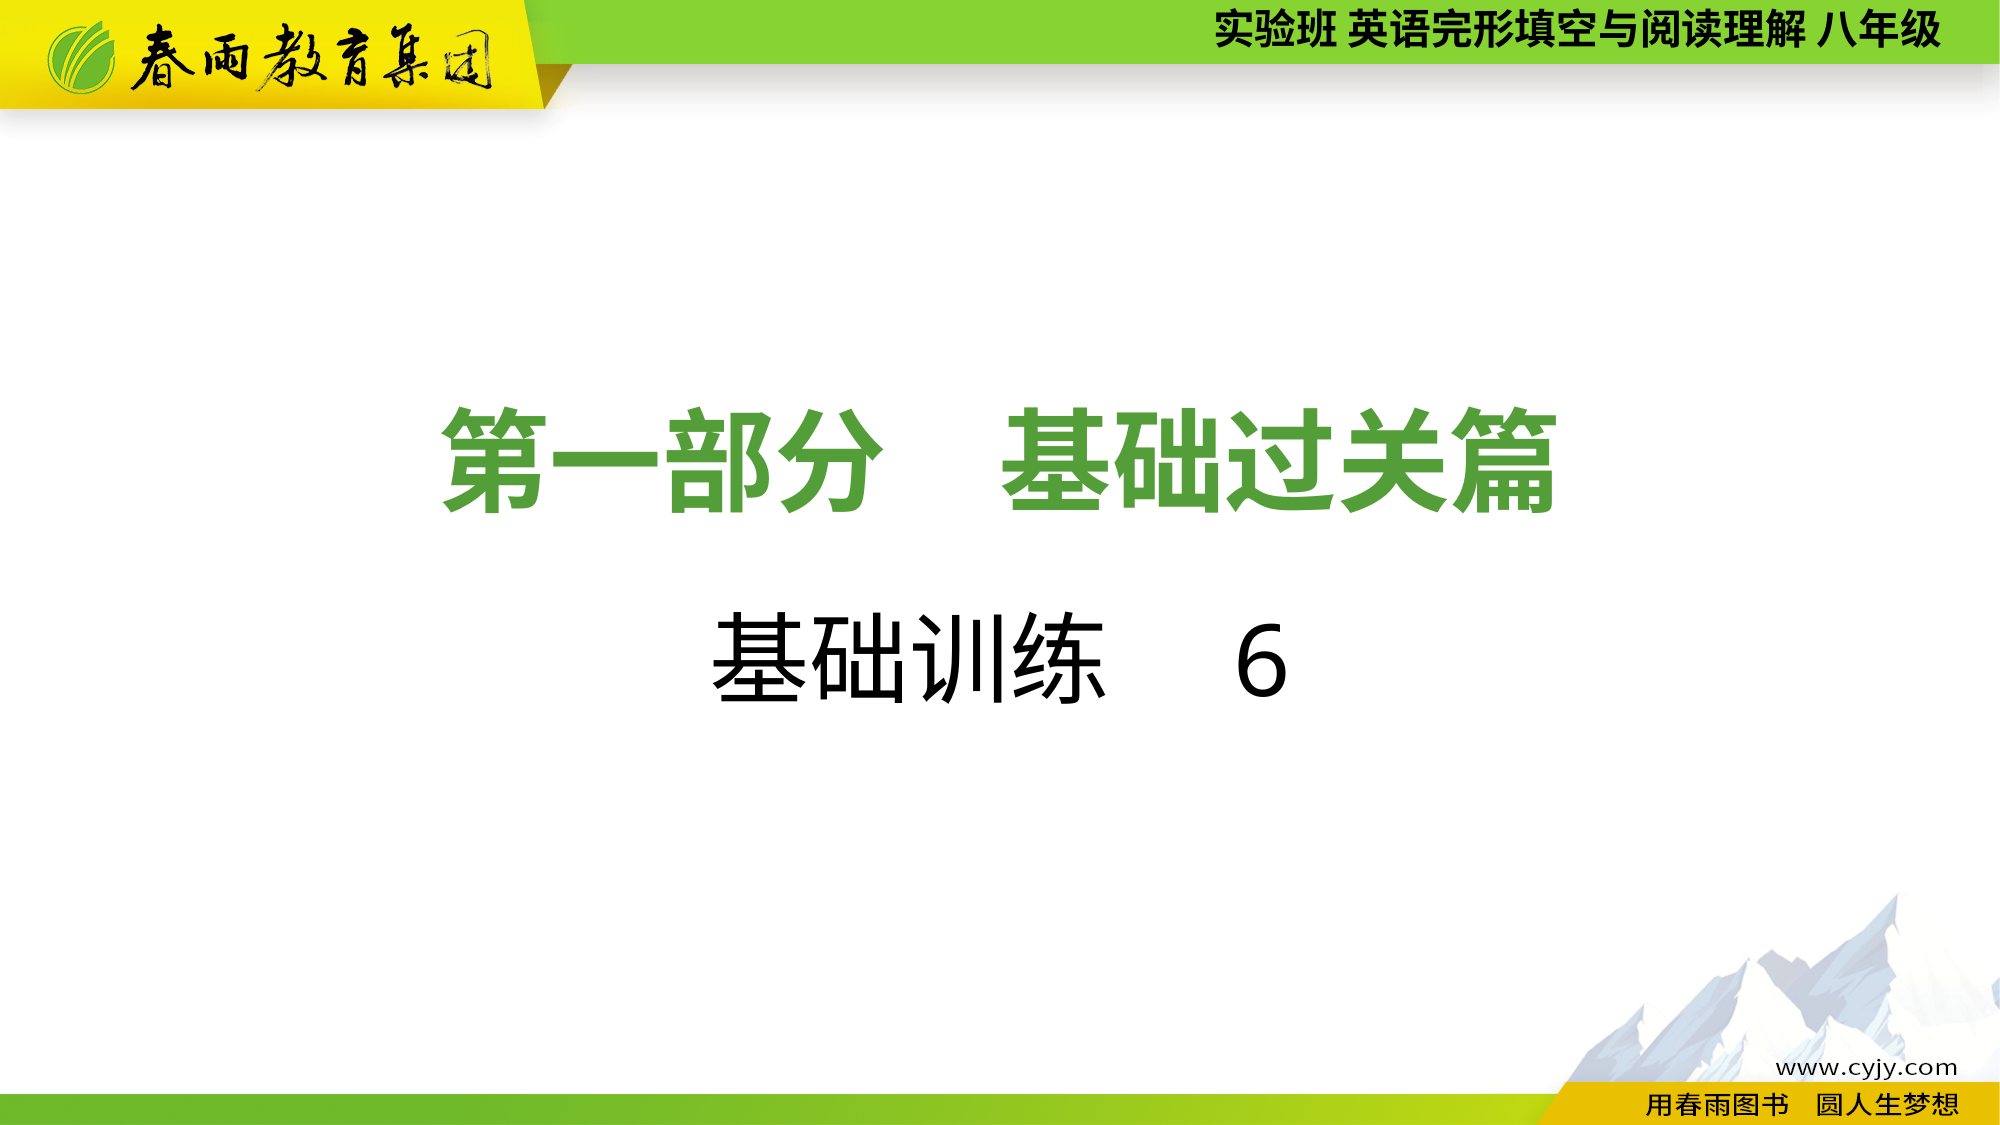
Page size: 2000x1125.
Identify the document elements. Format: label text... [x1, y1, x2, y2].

picture [0, 0, 2000, 1125]
text_box 第一部分 基础过关篇 [54, 316, 1946, 528]
text_box 基础训练 6 [54, 528, 1946, 724]
